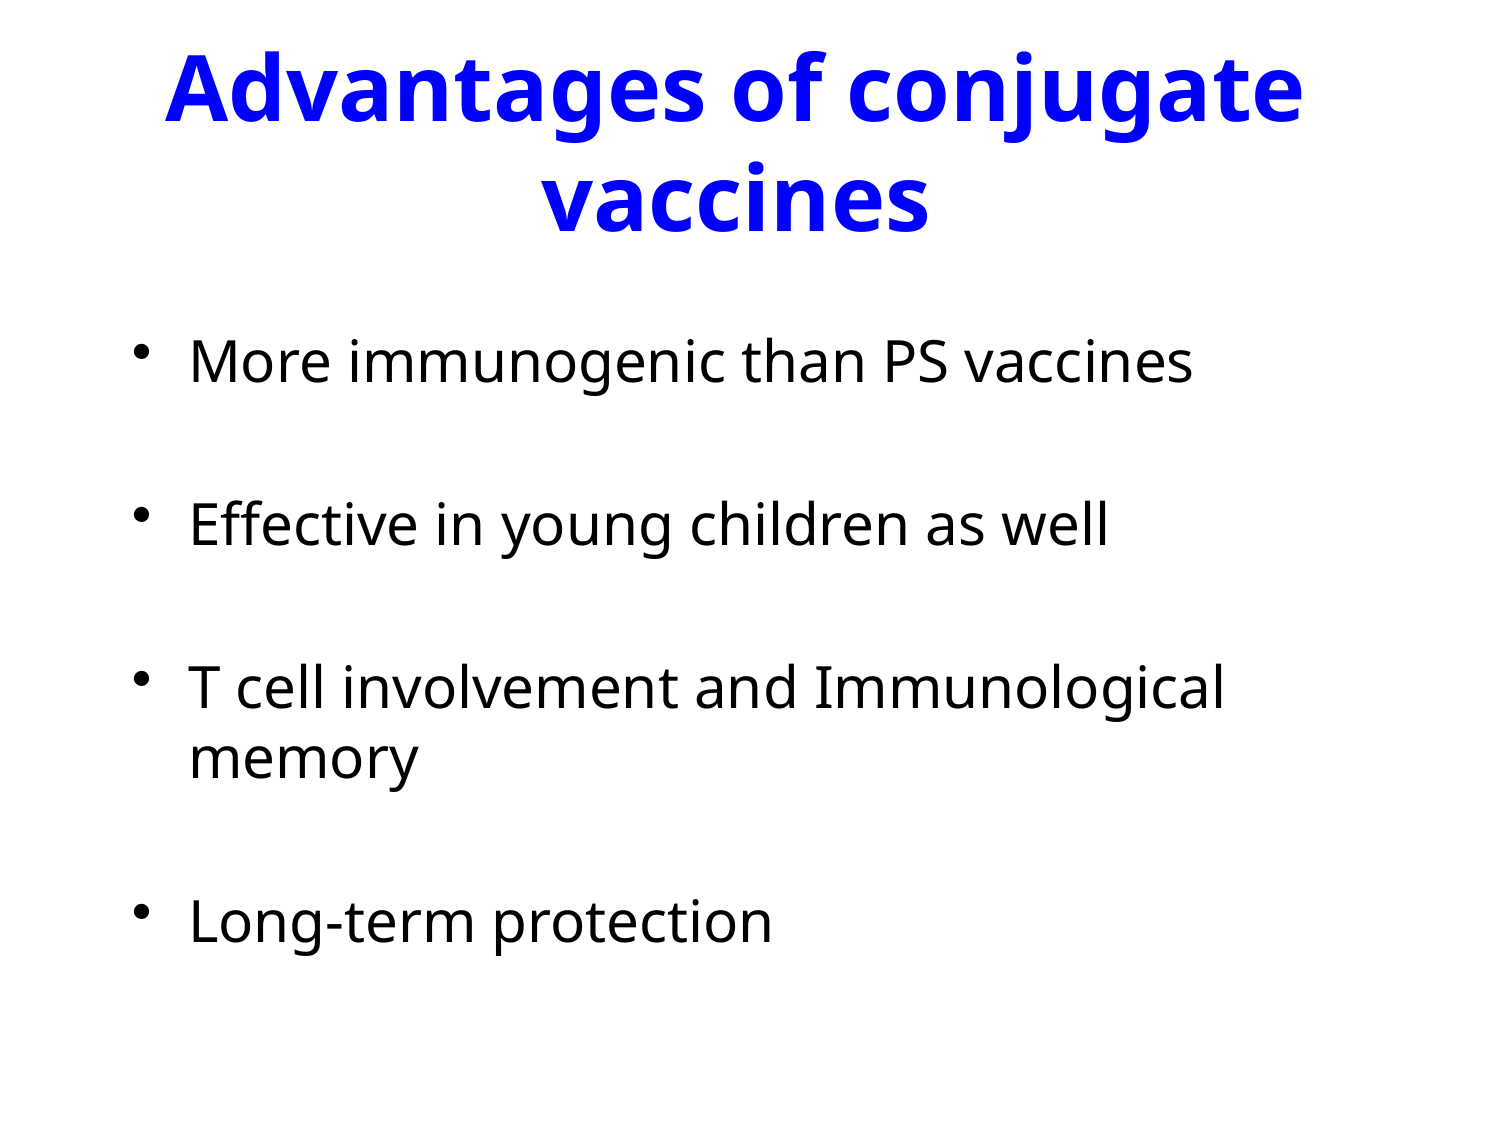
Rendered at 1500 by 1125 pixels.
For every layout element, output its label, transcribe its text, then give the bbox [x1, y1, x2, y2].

text_box More immunogenic than PS vaccines Effective in young children as well T cell involvement and Immunological memory Long-term protection [117, 316, 1393, 950]
text_box Advantages of conjugate vaccines [42, 46, 1430, 234]
